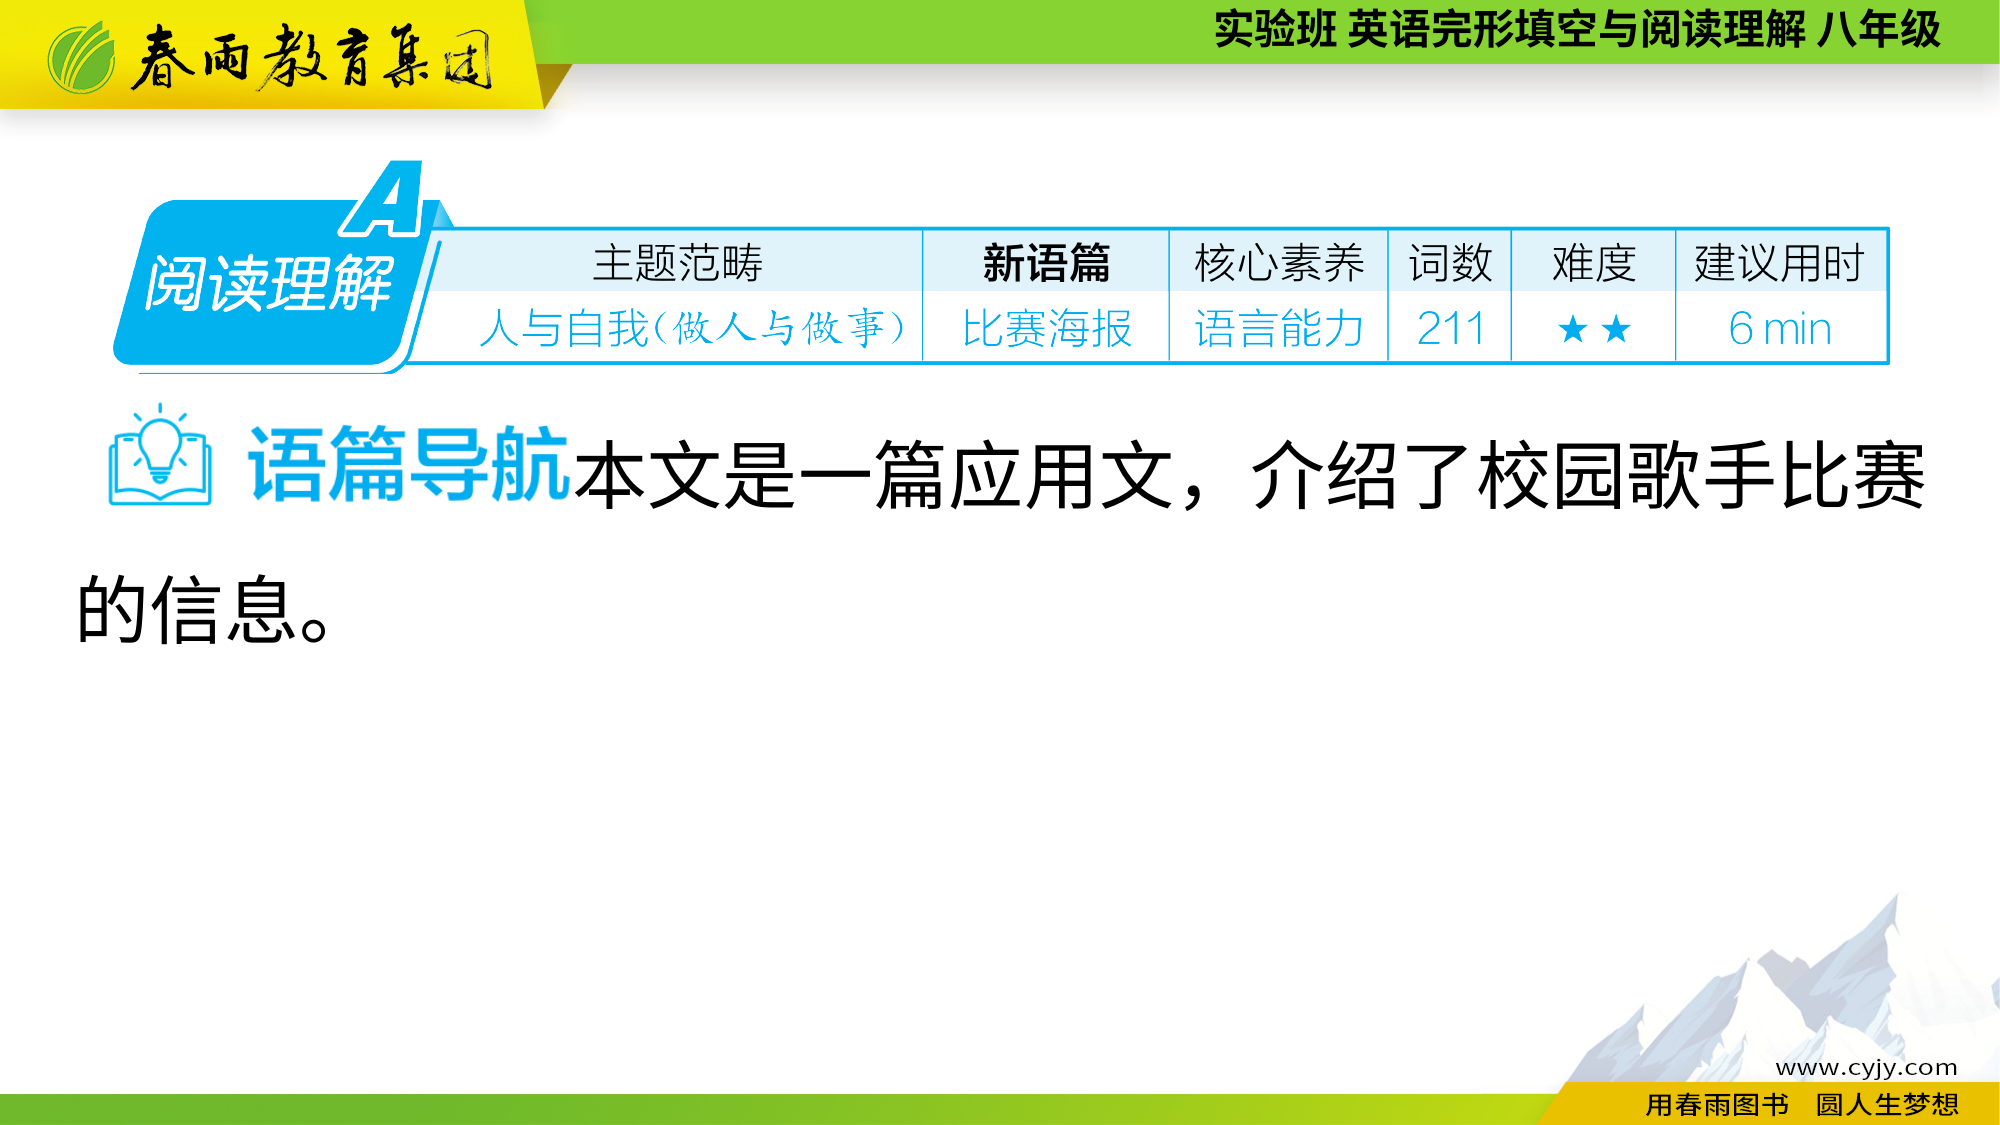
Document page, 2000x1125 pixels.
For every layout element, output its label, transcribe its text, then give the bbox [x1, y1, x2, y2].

picture [0, 0, 2000, 1125]
list 本文是一篇应用文，介绍了校园歌手比赛的信息。 [59, 376, 1944, 665]
